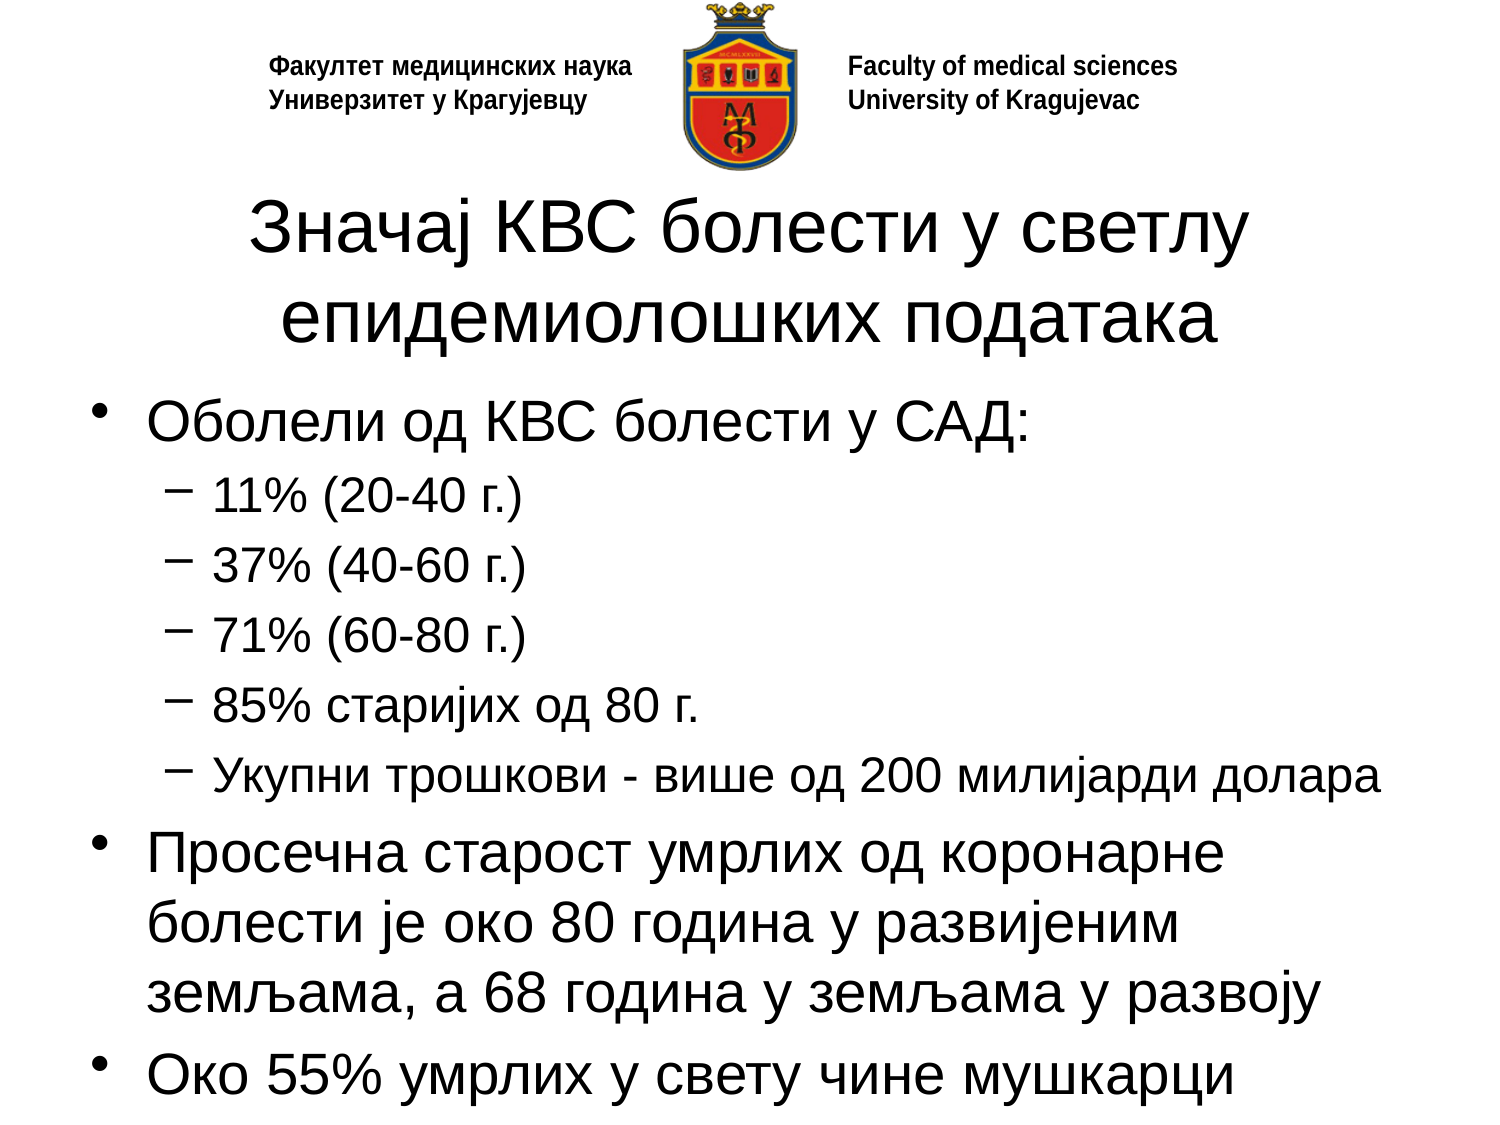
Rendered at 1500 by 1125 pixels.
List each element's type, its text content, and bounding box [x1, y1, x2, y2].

list Оболели од КВС болести у САД: 11% (20-40 г.) 37% (40-60 г.) 71% (60-80 г.) 85% старијих од 80 г. Укупни трошкови - више од 200 милијарди долара Просечна старост умрлих од коронарне болести је око 80 година у развијеним земљама, а 68 година у земљама у развоју Око 55% умрлих у свету чине мушкарци [74, 374, 1426, 1118]
title Значај КВС болести у светлу епидемиолошких података [74, 173, 1426, 362]
